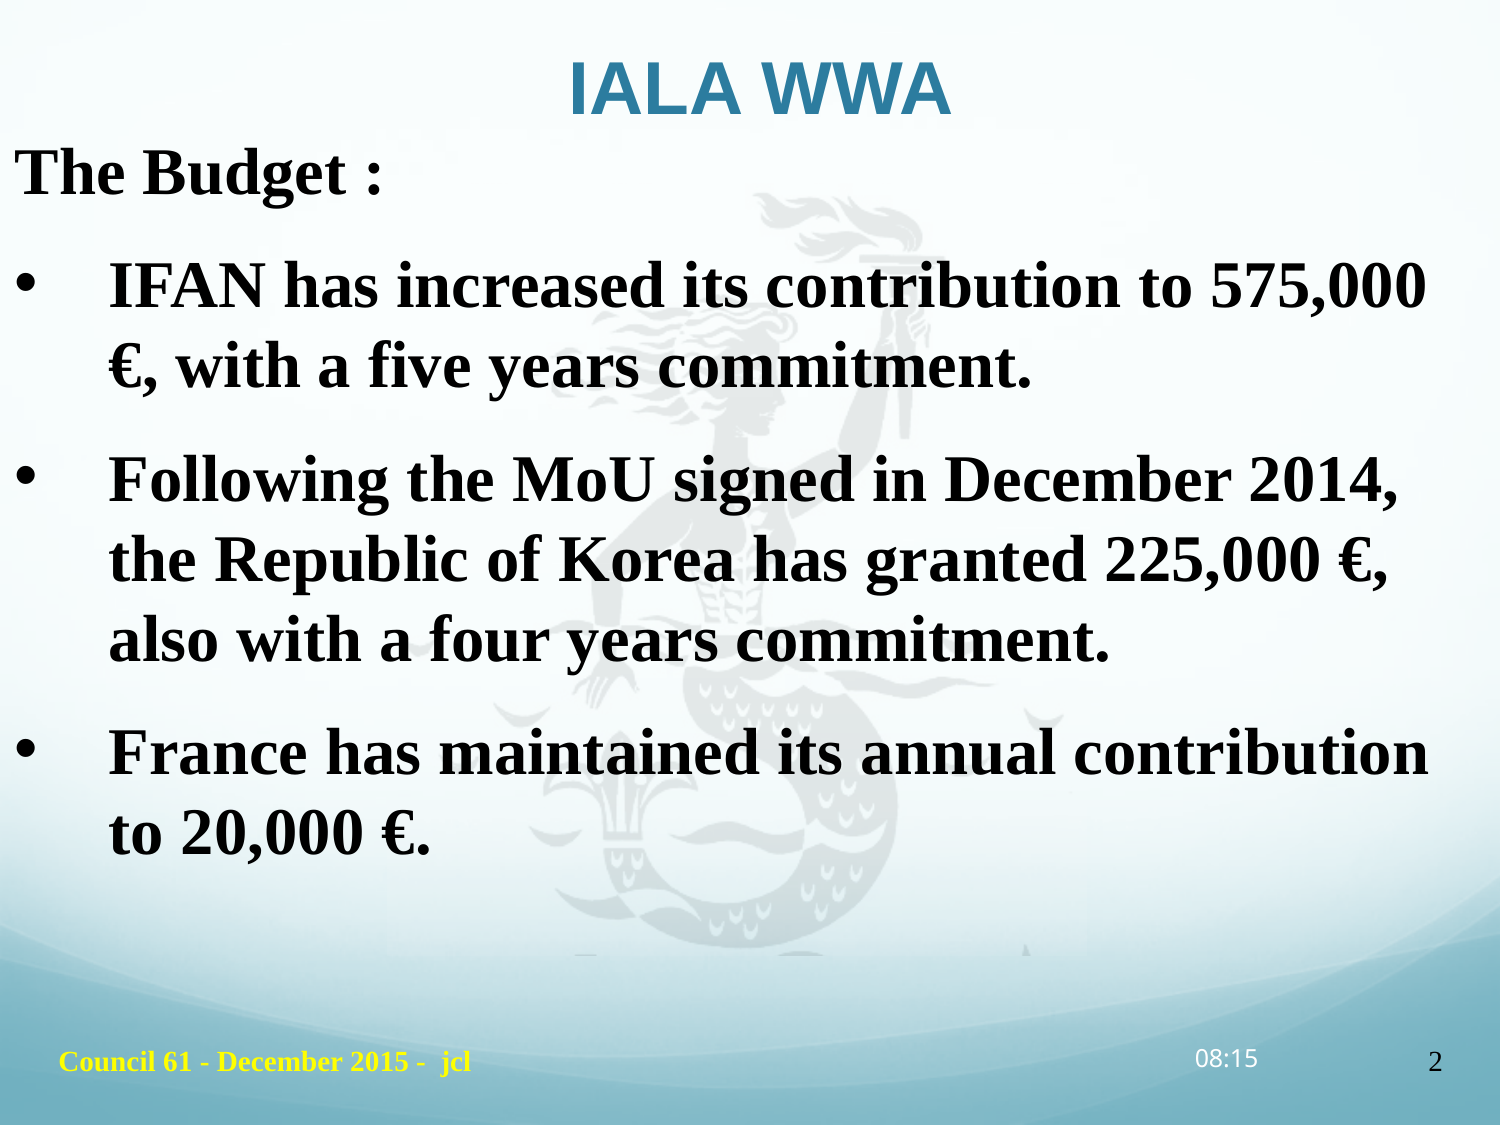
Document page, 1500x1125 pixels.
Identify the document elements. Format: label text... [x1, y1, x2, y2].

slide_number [923, 1029, 1274, 1090]
slide_number 2 [1295, 1029, 1459, 1090]
text_box The Budget : IFAN has increased its contribution to 575,000 €, with a five years commitment. Following the MoU signed in December 2014, the Republic of Korea has granted 225,000 €, also with a four years commitment. France has maintained its annual contribution to 20,000 €. [0, 120, 1458, 1125]
footer Council 61 - December 2015 - jcl [43, 1029, 838, 1090]
title IALA WWA [43, 0, 1500, 138]
